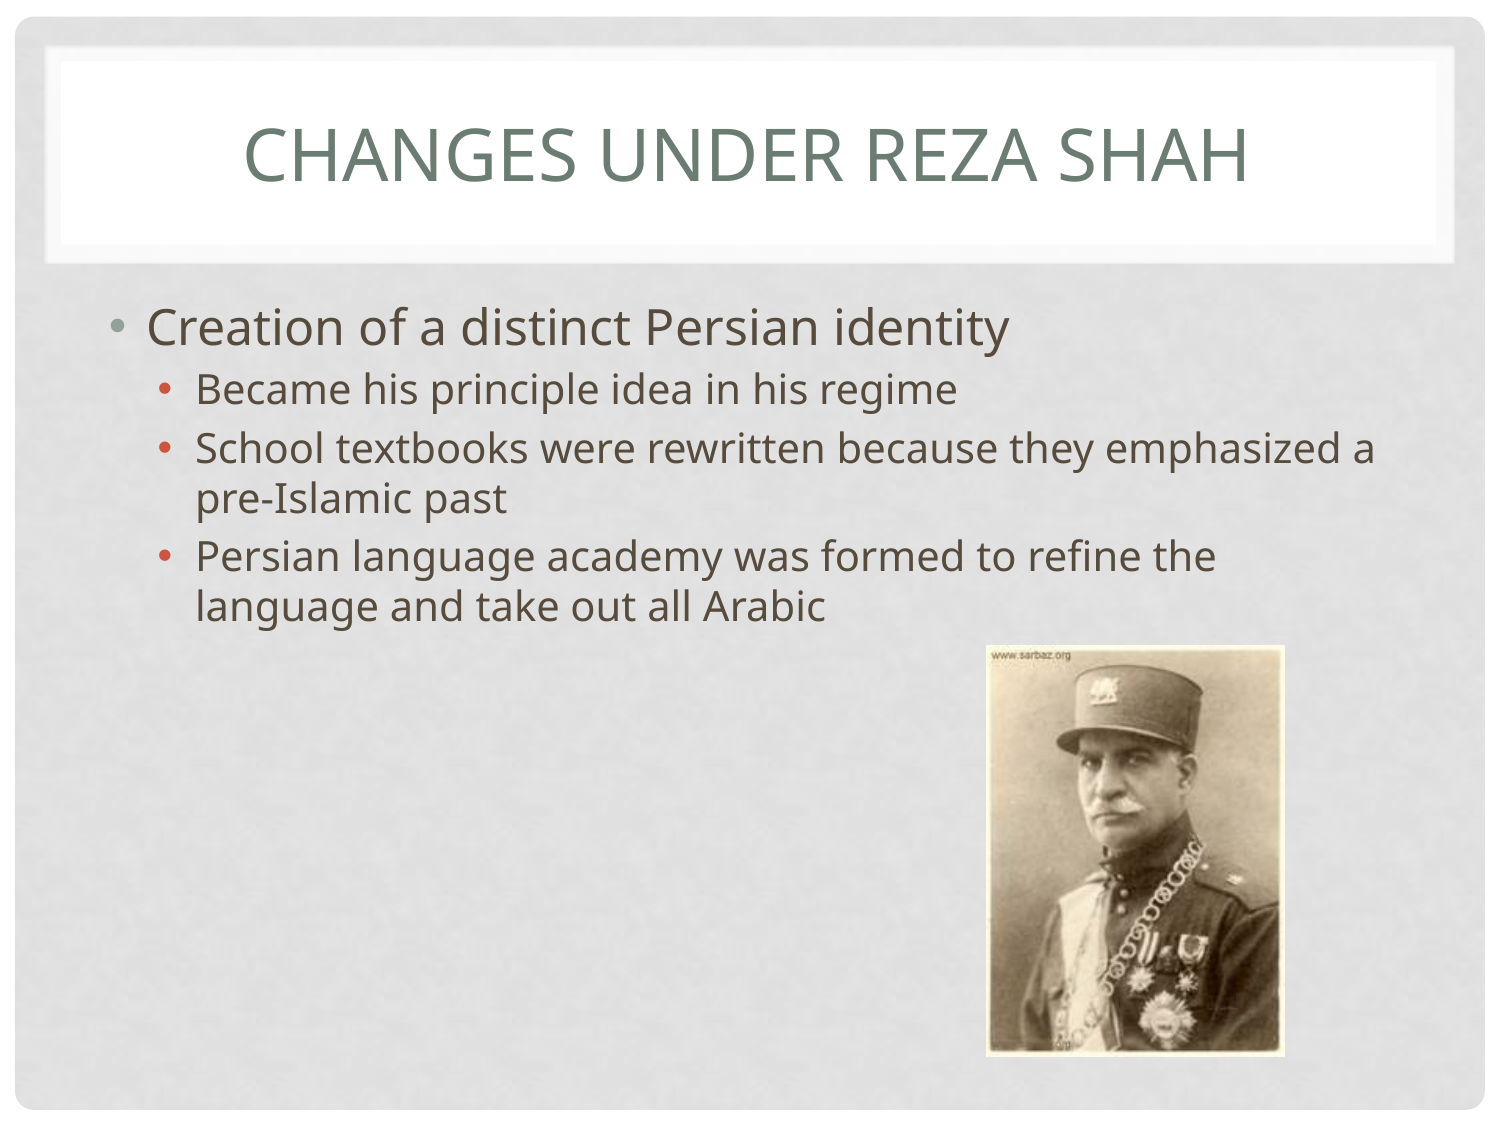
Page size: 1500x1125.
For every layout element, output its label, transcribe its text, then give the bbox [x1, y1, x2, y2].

title Changes under Reza Shah [69, 66, 1425, 238]
list Creation of a distinct Persian identity Became his principle idea in his regime School textbooks were rewritten because they emphasized a pre-Islamic past Persian language academy was formed to refine the language and take out all Arabic [75, 287, 1425, 1005]
picture [985, 644, 1285, 1057]
